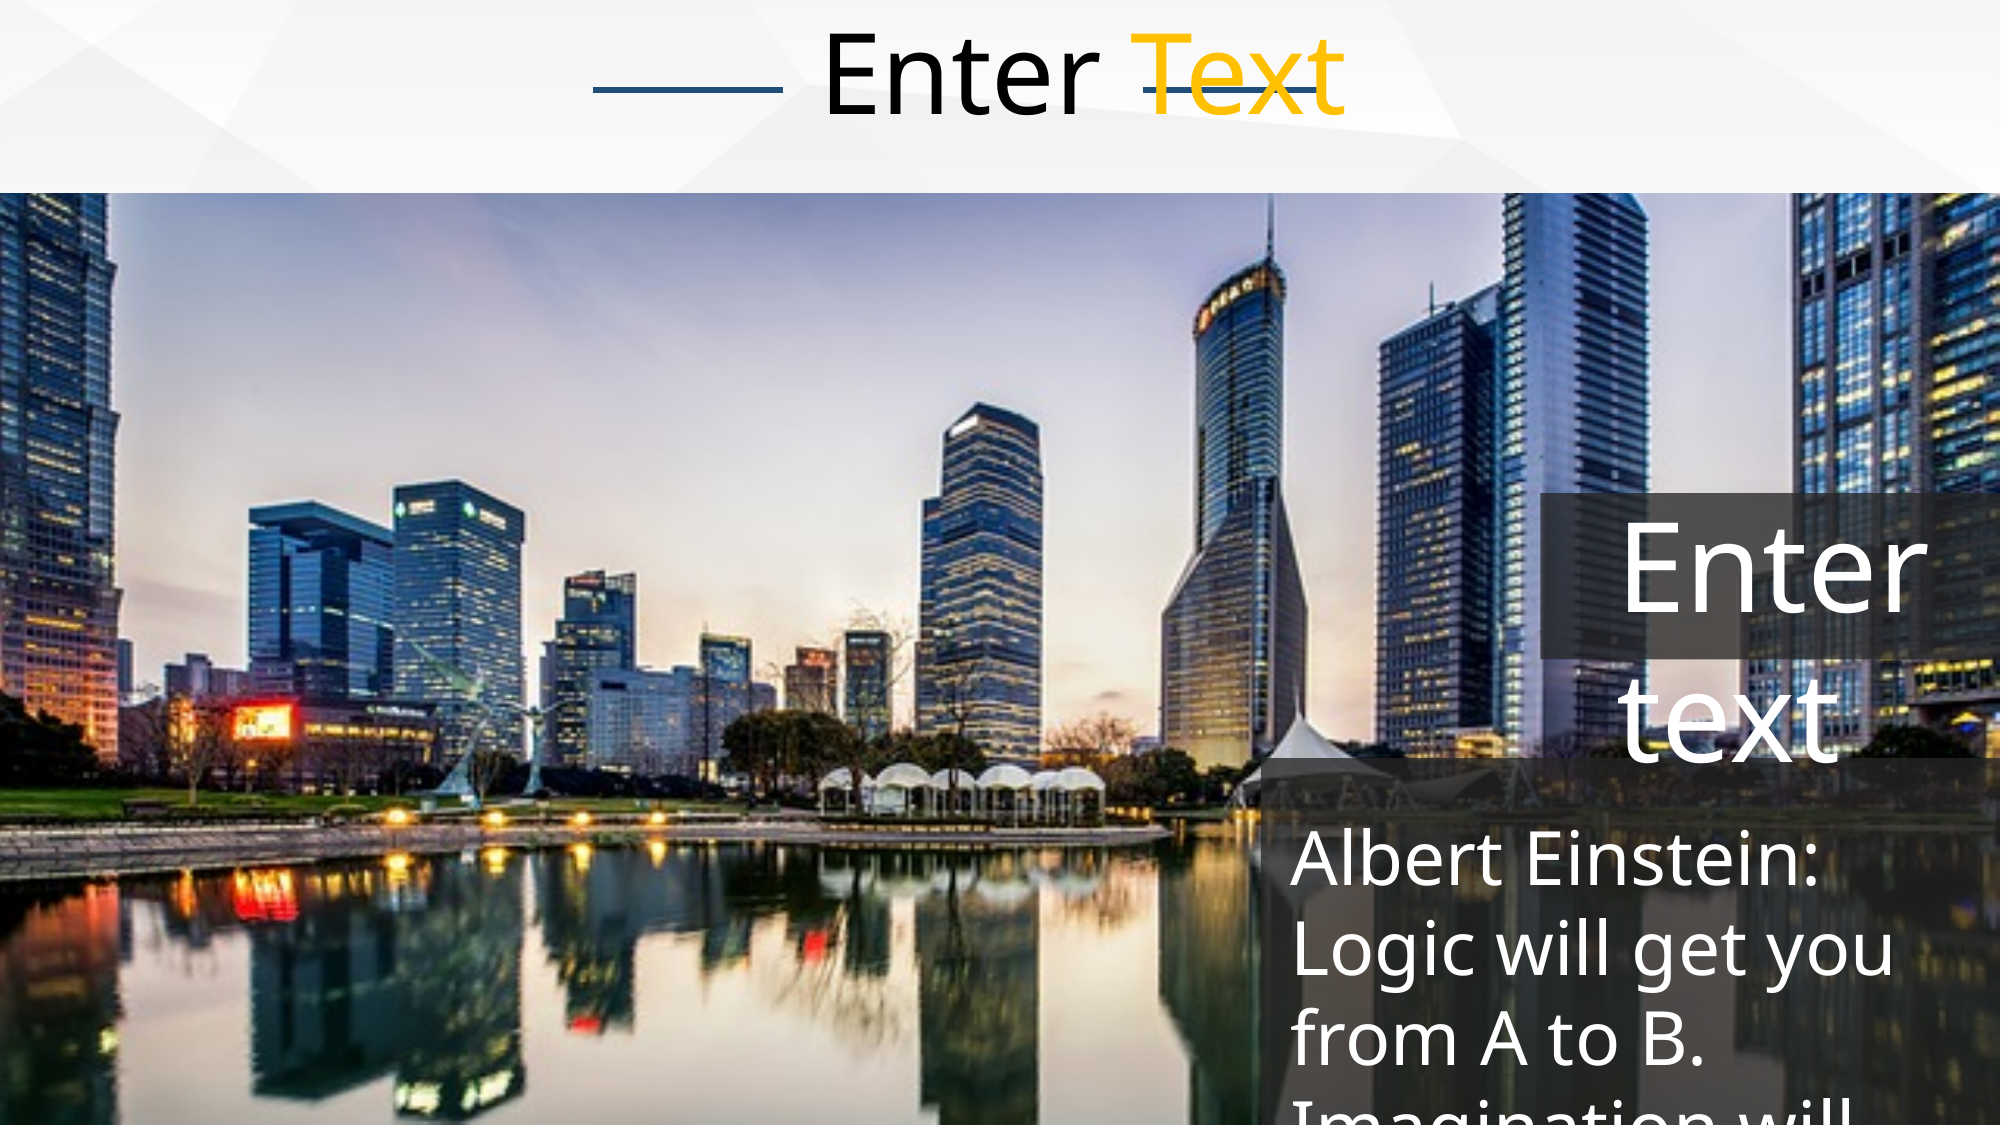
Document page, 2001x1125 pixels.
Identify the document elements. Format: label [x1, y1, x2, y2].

picture [0, 0, 2001, 1125]
text_box [593, 0, 1695, 146]
